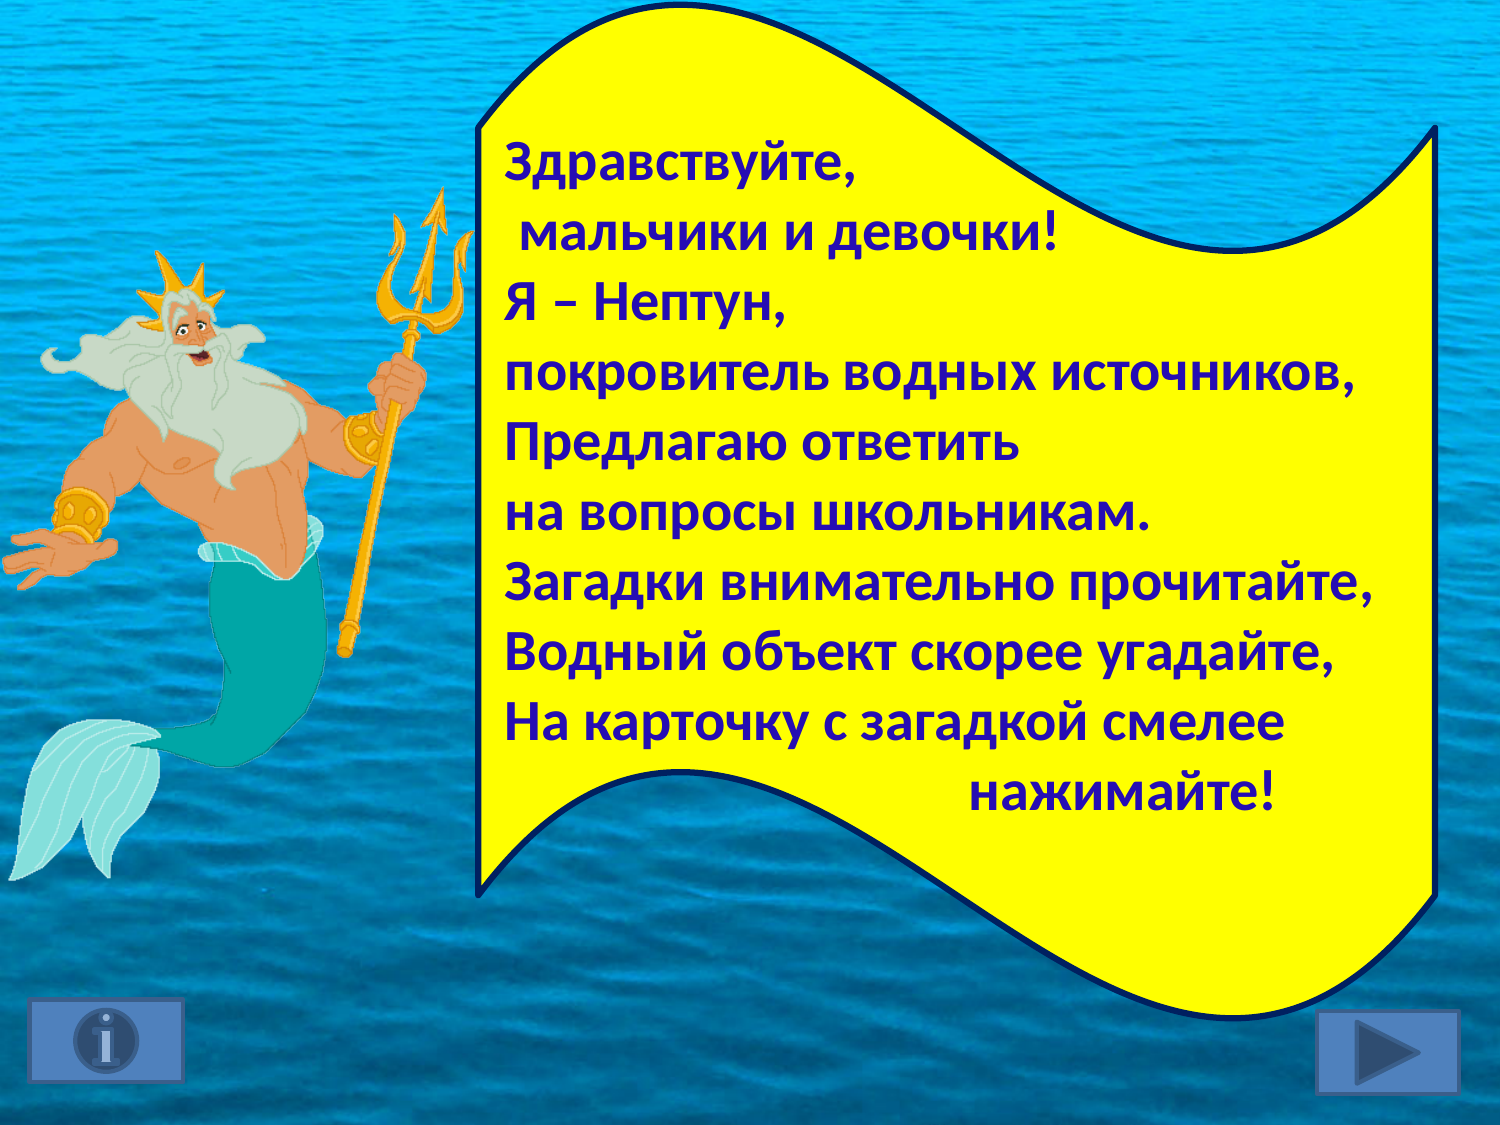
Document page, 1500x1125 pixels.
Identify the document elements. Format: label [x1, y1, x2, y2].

picture [1316, 1010, 1460, 1095]
picture [476, 3, 1438, 1021]
picture [3, 188, 473, 880]
picture [28, 998, 184, 1083]
